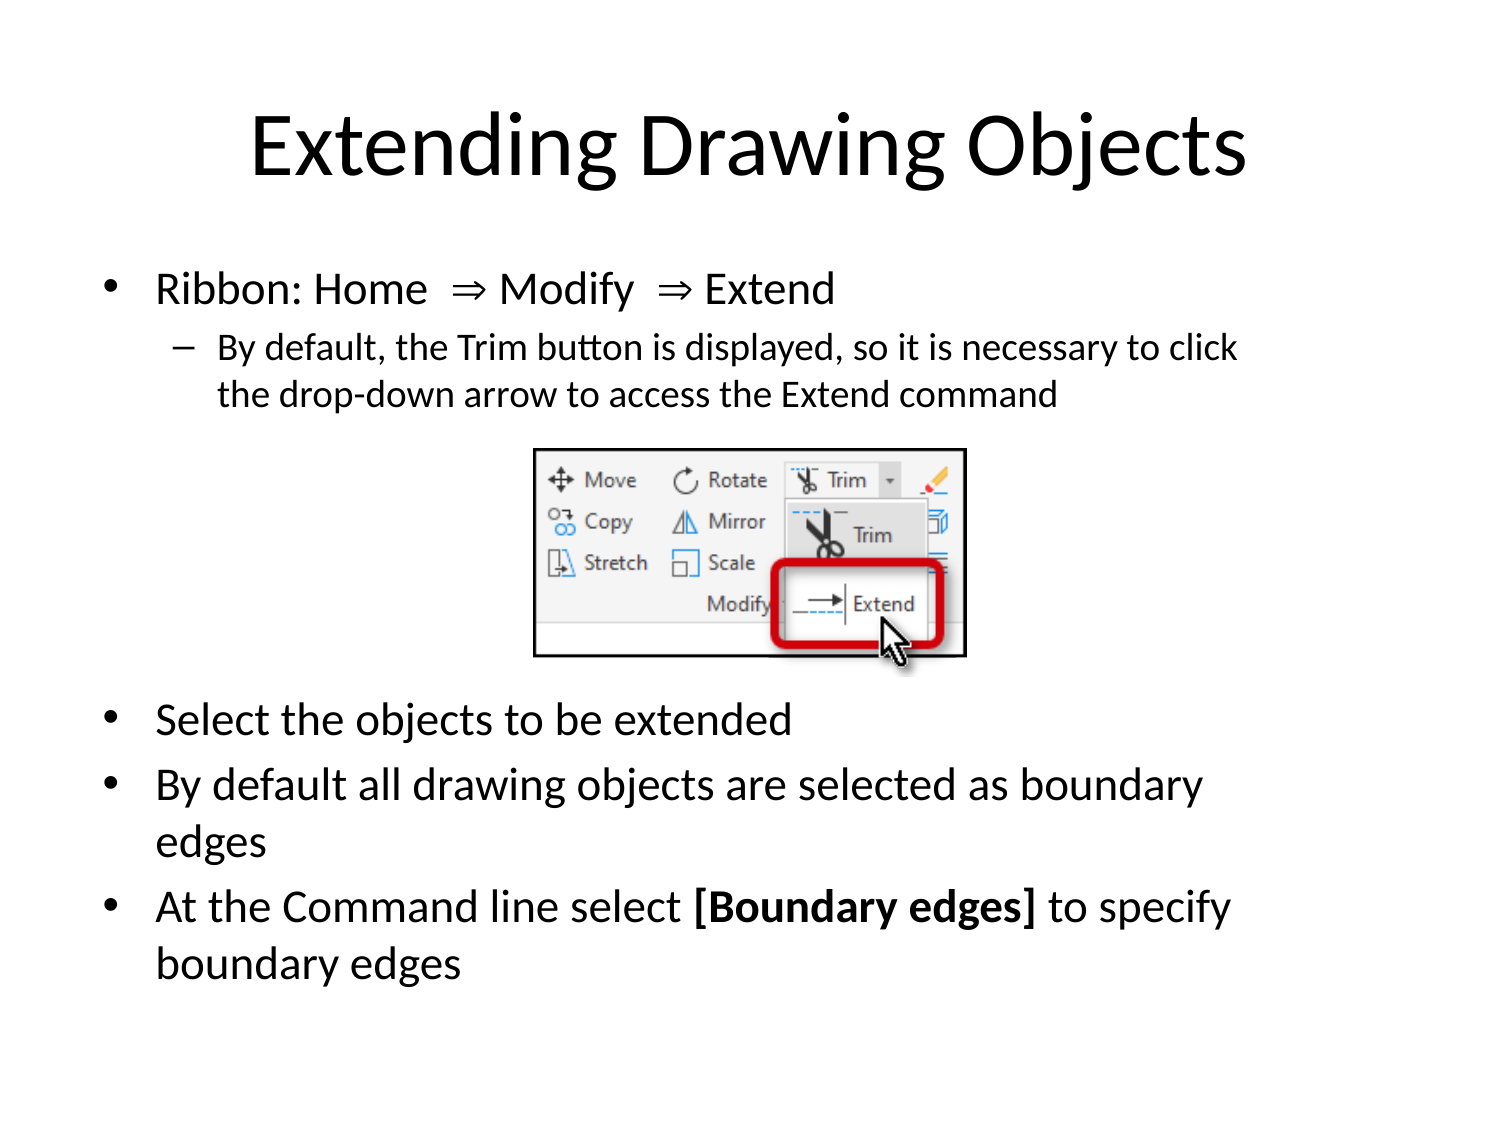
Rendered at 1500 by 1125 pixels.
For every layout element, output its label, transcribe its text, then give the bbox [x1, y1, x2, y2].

list Ribbon: Home  Modify  Extend By default, the Trim button is displayed, so it is necessary to click the drop-down arrow to access the Extend command Select the objects to be extended By default all drawing objects are selected as boundary edges At the Command line select [Boundary edges] to specify boundary edges [87, 249, 1313, 1000]
picture [533, 447, 967, 677]
title Extending Drawing Objects [75, 45, 1425, 233]
